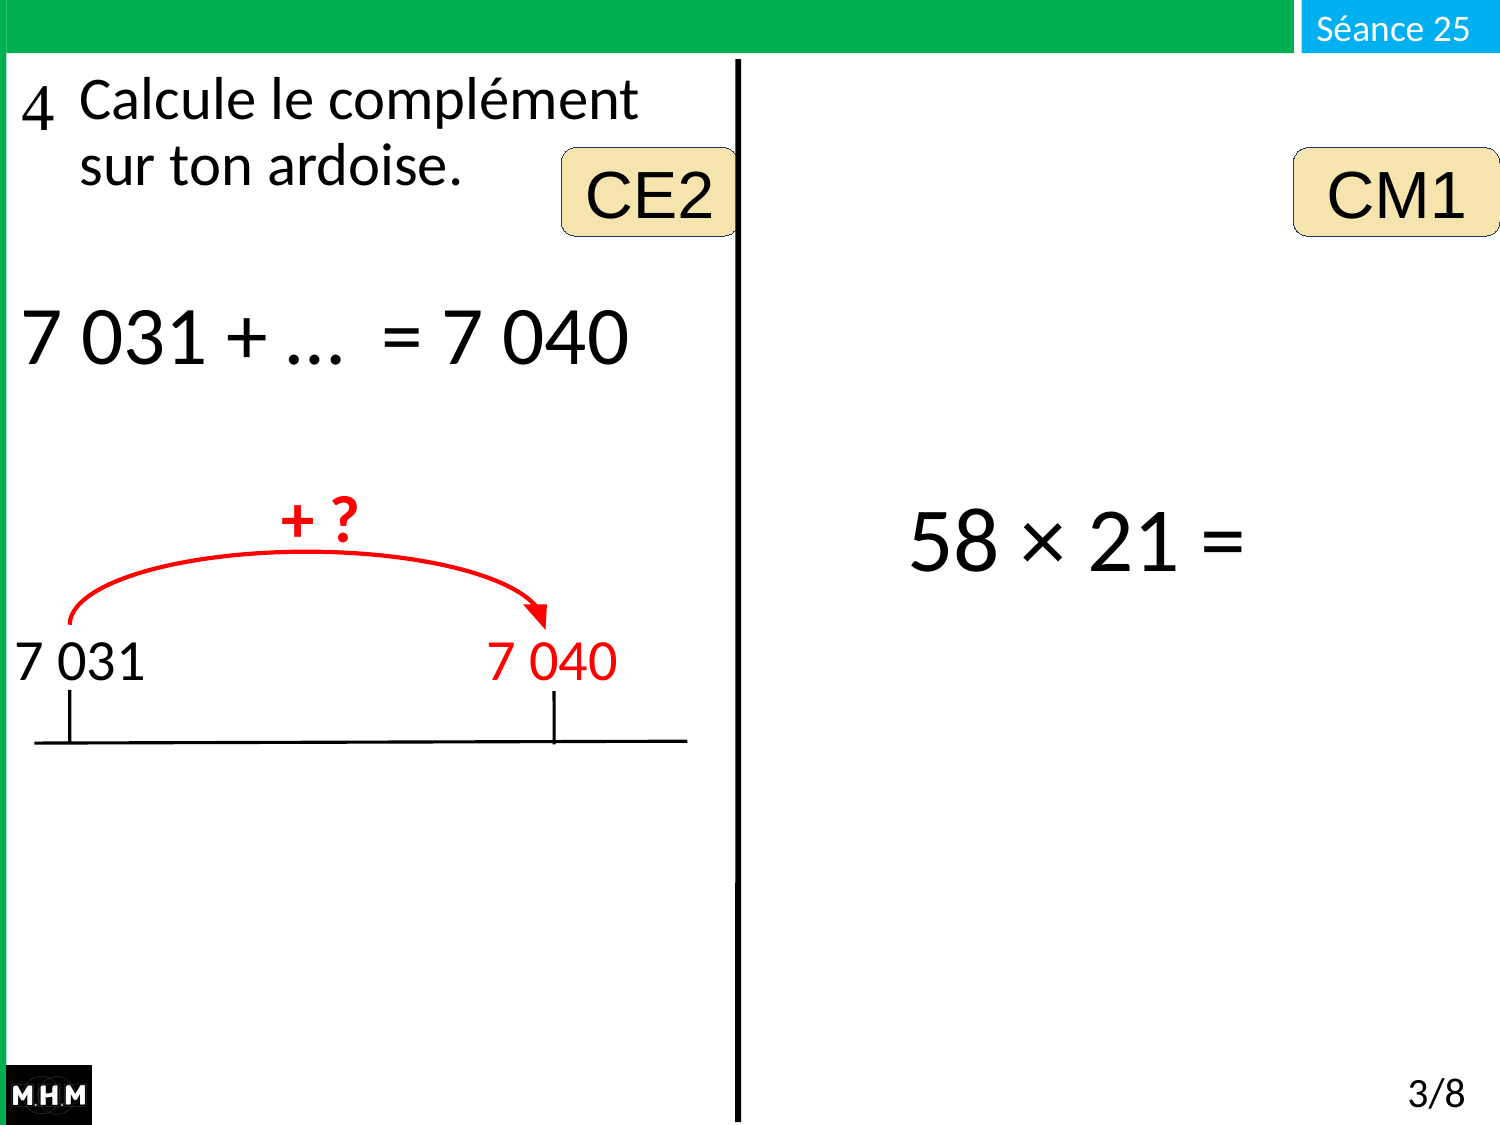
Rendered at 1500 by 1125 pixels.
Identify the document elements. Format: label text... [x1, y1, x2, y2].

list 3/8 [1373, 1064, 1500, 1125]
text_box 58 × 21 = [767, 472, 1387, 598]
text_box 7 031 + … = 7 040 [0, 273, 650, 389]
text_box Calcule le complément sur ton ardoise. [64, 58, 709, 207]
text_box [0, 467, 688, 745]
text_box CE2 [561, 147, 738, 237]
text_box CM1 [1293, 147, 1500, 237]
picture [6, 1065, 92, 1125]
